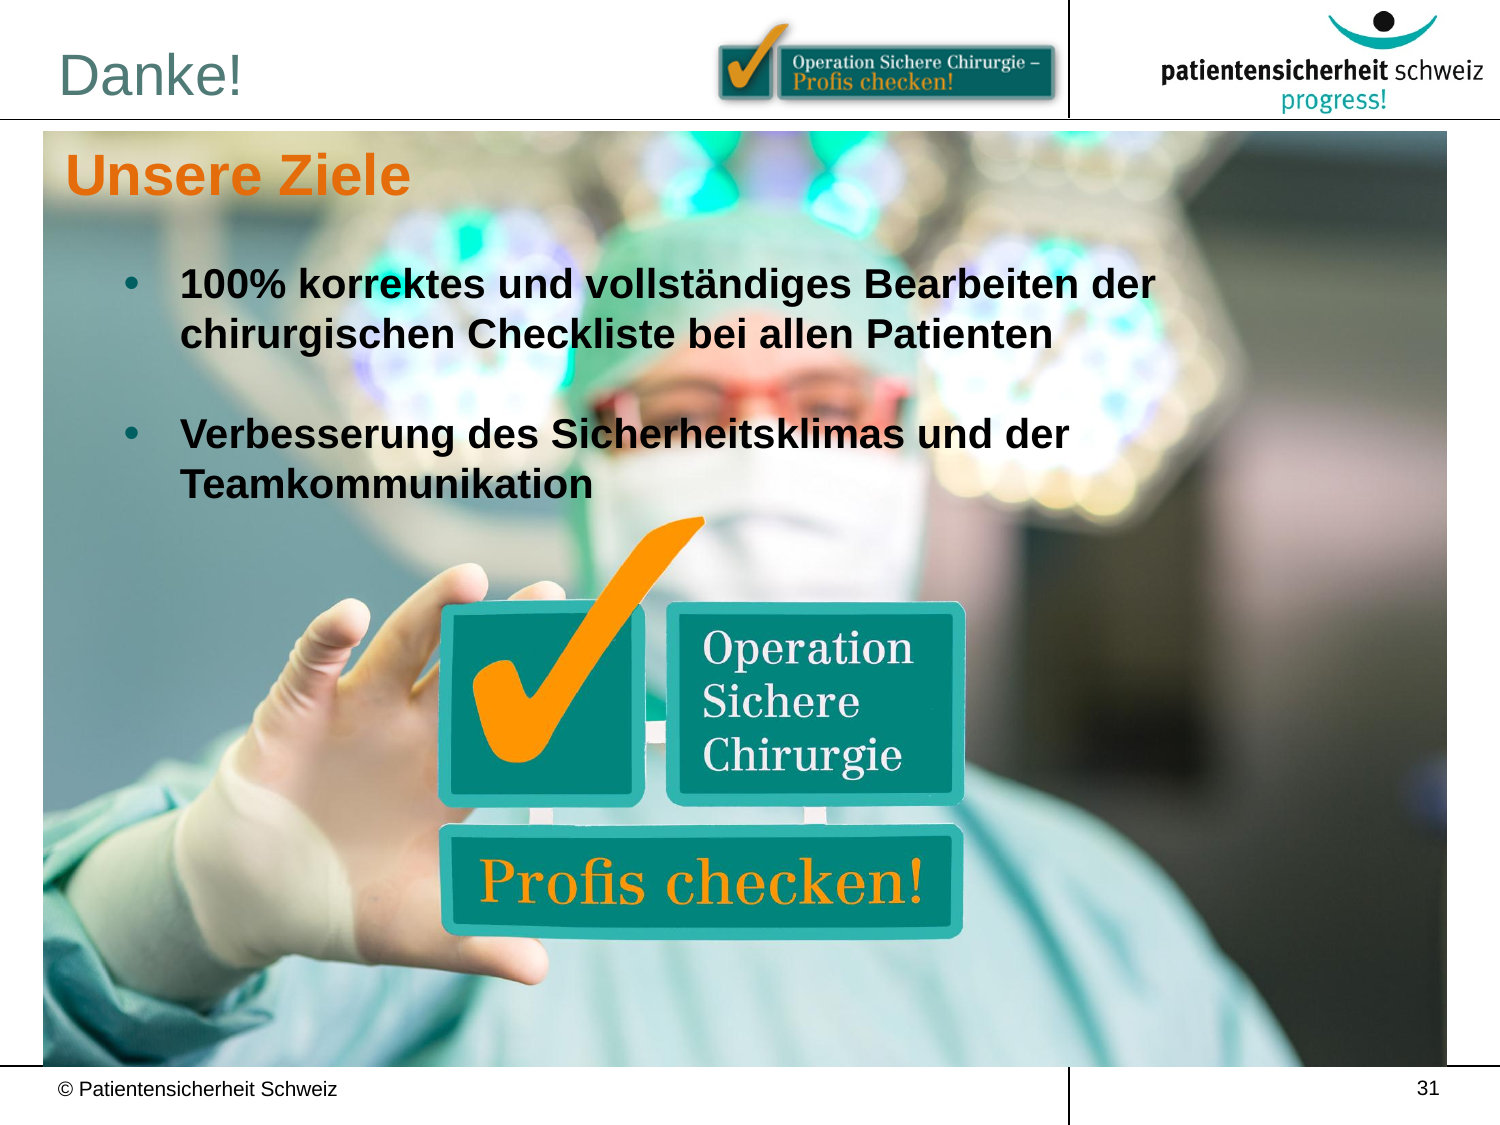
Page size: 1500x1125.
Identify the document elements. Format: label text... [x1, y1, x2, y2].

picture [1162, 11, 1483, 114]
slide_number © Patientensicherheit Schweiz [57, 1074, 584, 1125]
list Unsere Ziele 100% korrektes und vollständiges Bearbeiten der chirurgischen Checkliste bei allen Patienten Verbesserung des Sicherheitsklimas und der Teamkommunikation [64, 119, 1406, 129]
picture [43, 130, 1448, 1068]
slide_number 31 [1357, 1074, 1440, 1100]
list Danke! [0, 0, 1069, 119]
